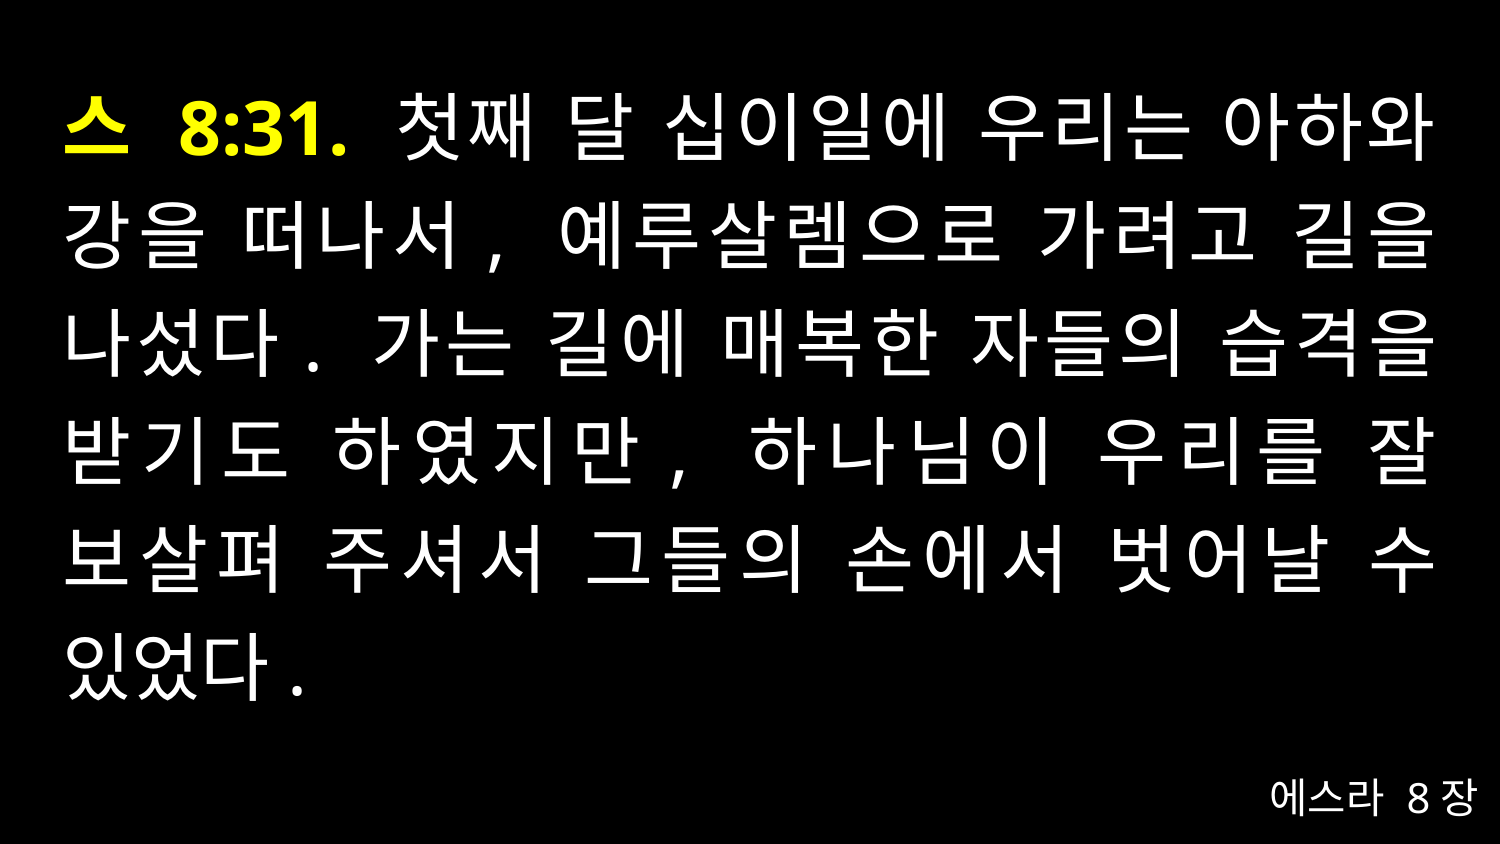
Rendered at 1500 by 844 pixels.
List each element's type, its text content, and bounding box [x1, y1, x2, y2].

title 스 8:31. 첫째 달 십이일에 우리는 아하와 강을 떠나서, 예루살렘으로 가려고 길을 나섰다. 가는 길에 매복한 자들의 습격을 받기도 하였지만, 하나님이 우리를 잘 보살펴 주셔서 그들의 손에서 벗어날 수 있었다. [0, 0, 1500, 844]
subtitle 에스라 8장 [916, 770, 1500, 844]
